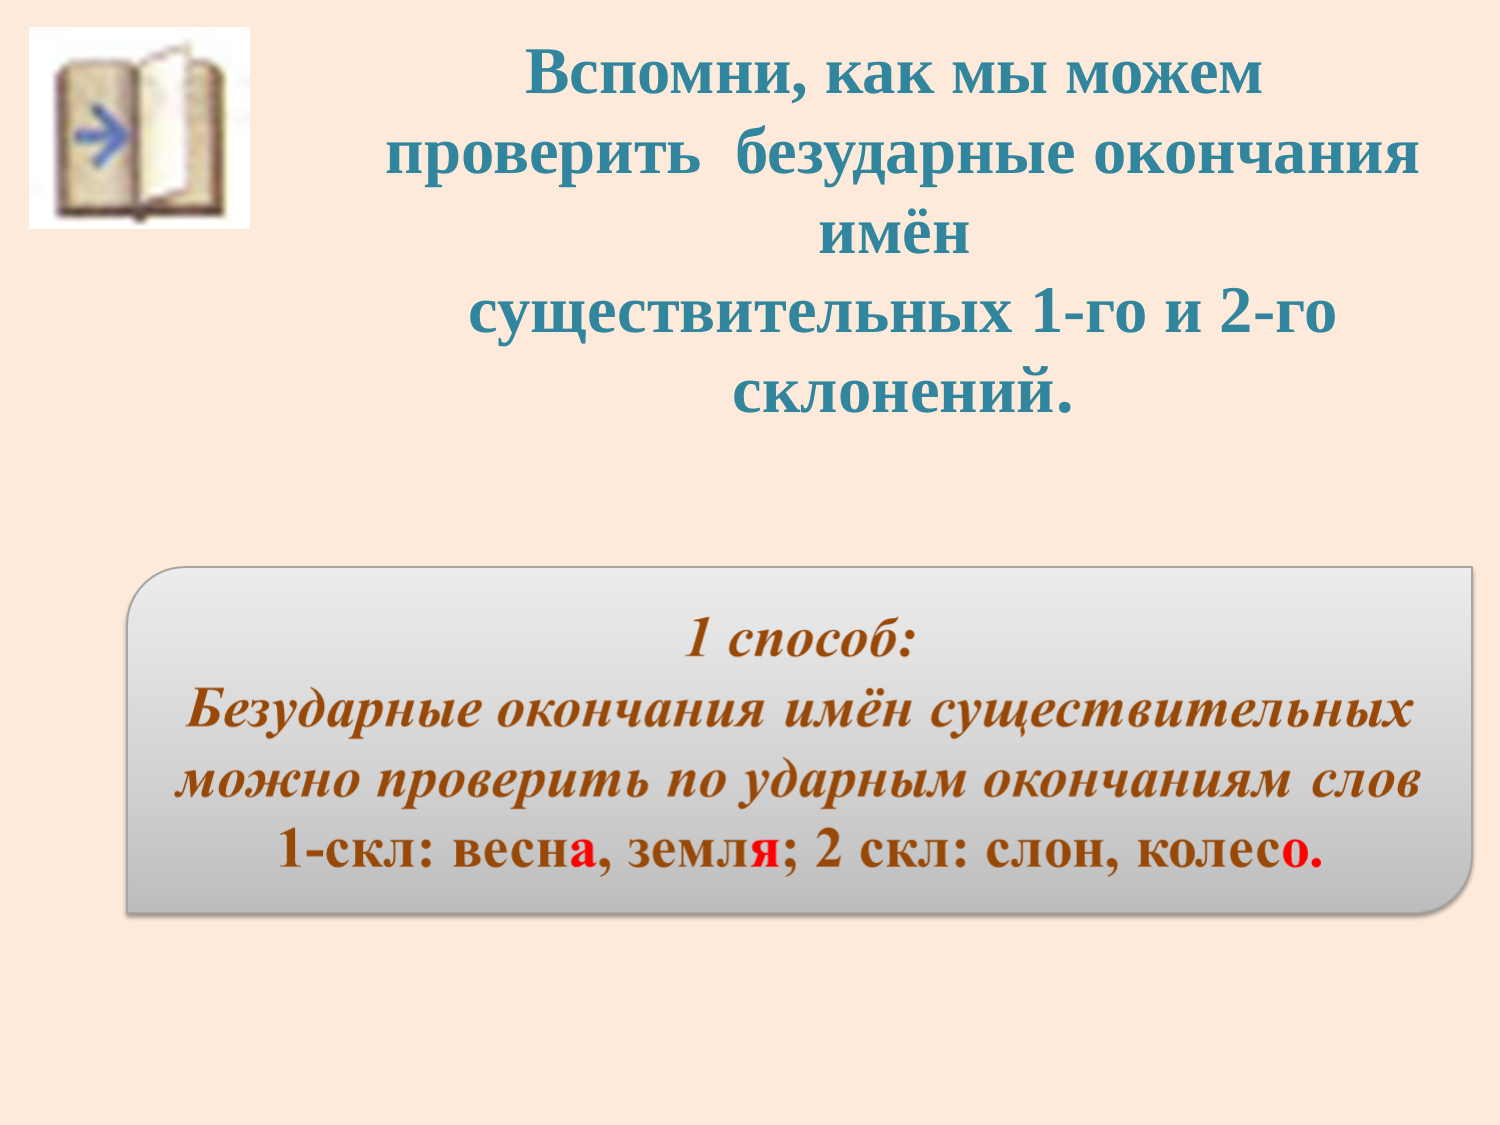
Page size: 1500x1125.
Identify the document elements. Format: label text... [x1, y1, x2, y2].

text_box Вспомни, как мы можем проверить безударные окончания имён существительных 1-го и 2-го склонений. [336, 19, 1471, 434]
picture [119, 562, 1483, 926]
picture [29, 27, 250, 229]
